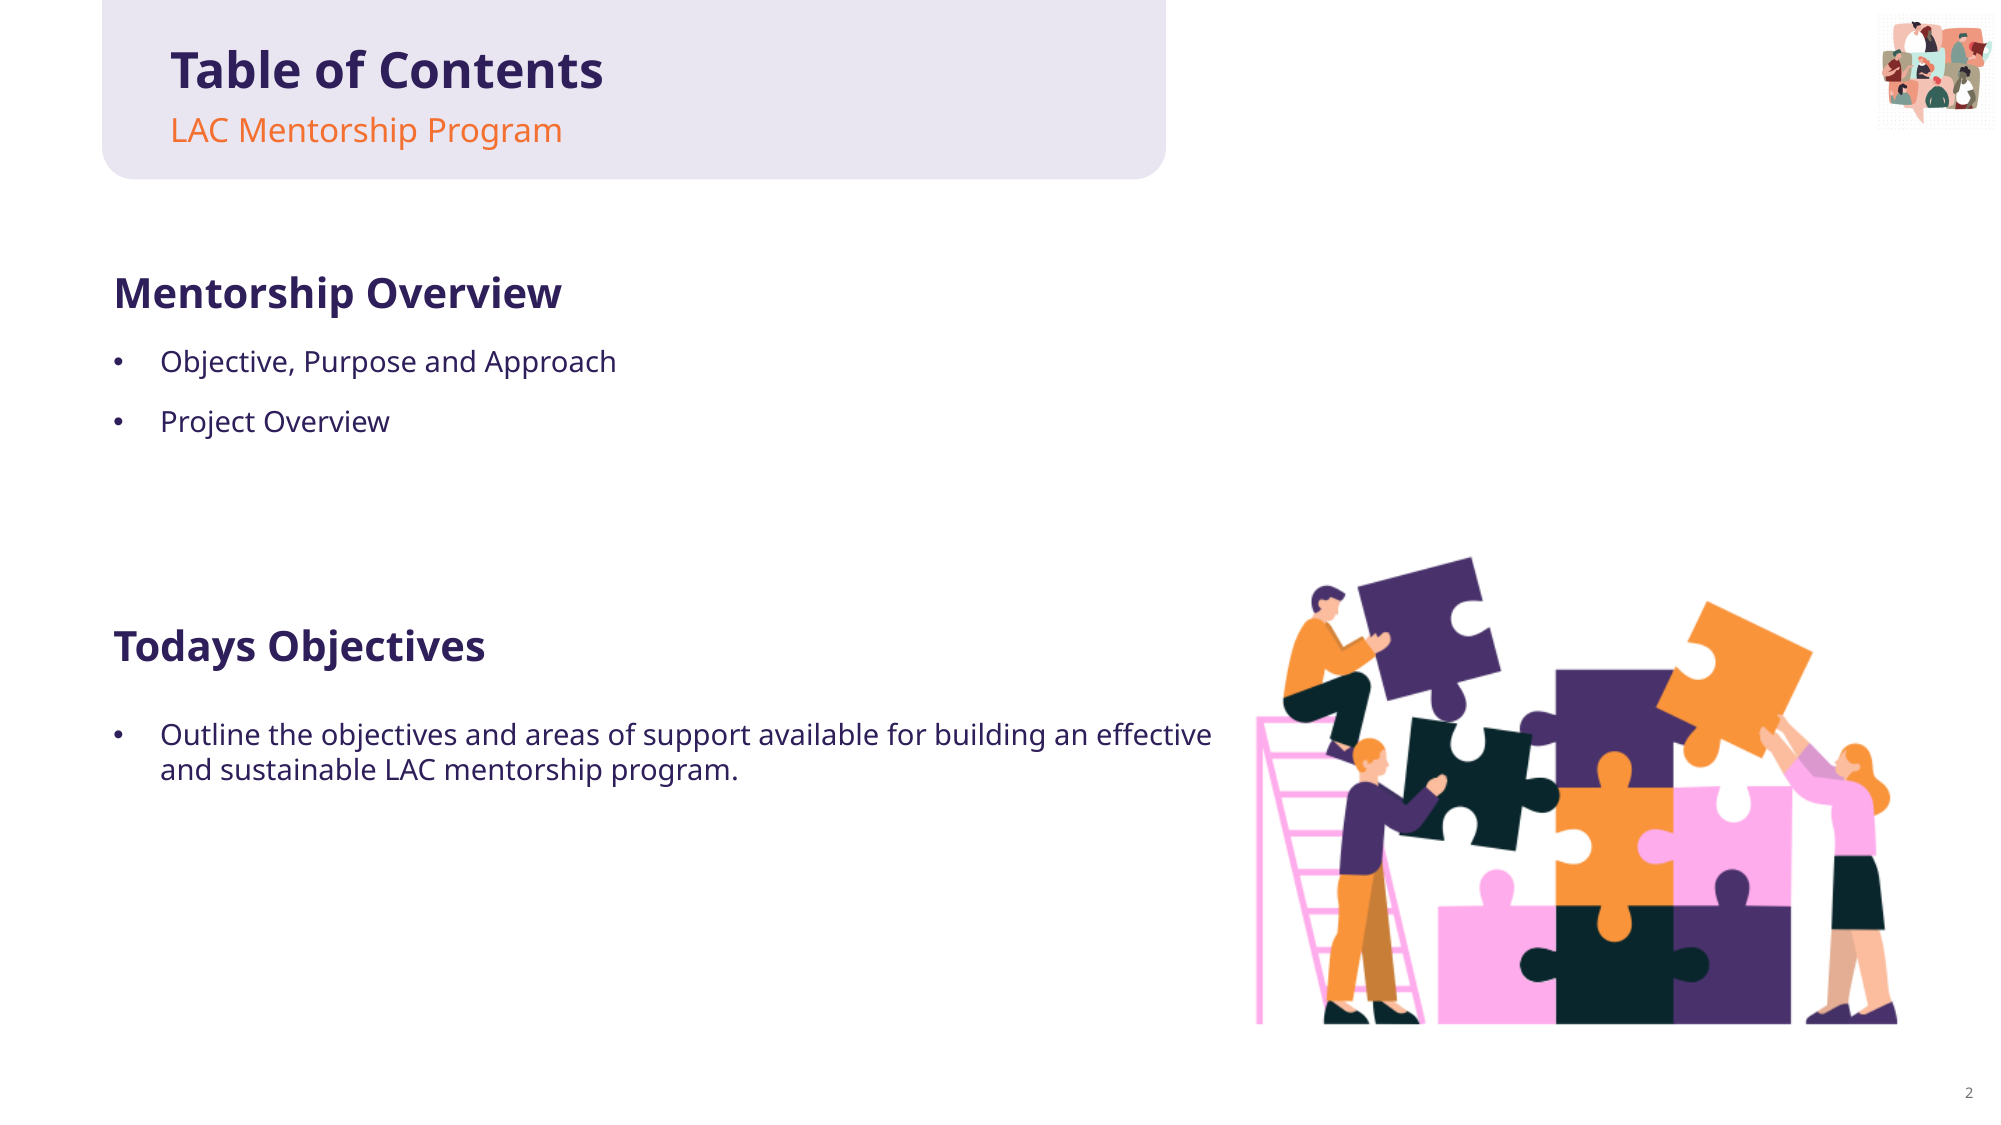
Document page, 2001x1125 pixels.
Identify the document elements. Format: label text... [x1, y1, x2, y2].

text_box Objective, Purpose and Approach Project Overview [98, 336, 1294, 446]
text_box LAC Mentorship Program [155, 106, 928, 148]
text_box Outline the objectives and areas of support available for building an effective and sustainable LAC mentorship program. [98, 709, 1213, 794]
slide_number 1 [1938, 1063, 2000, 1124]
picture [1875, 12, 1996, 131]
text_box [102, 0, 1167, 180]
text_box Todays Objectives [98, 611, 1213, 677]
text_box Table of Contents [155, 37, 928, 106]
picture [1213, 525, 1970, 1058]
text_box Mentorship Overview [98, 259, 1946, 325]
